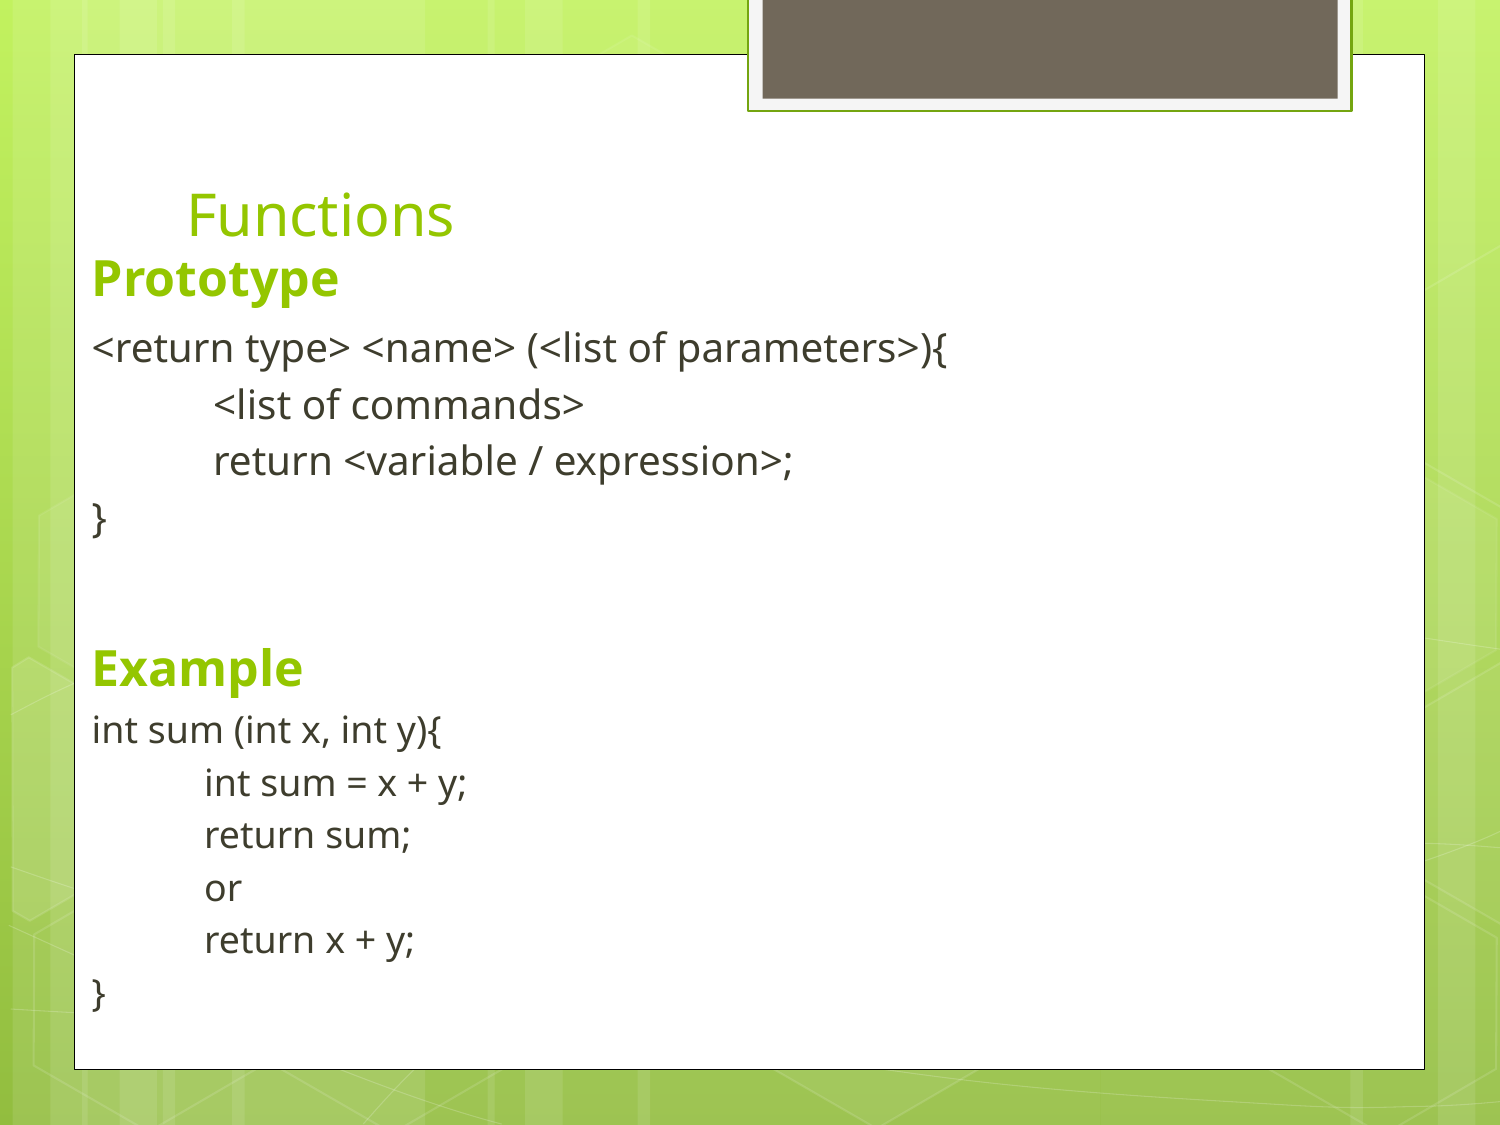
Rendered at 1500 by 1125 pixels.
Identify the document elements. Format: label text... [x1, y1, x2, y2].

list Example [76, 599, 1425, 698]
title Functions [171, 168, 1324, 219]
list <return type> <name> (<list of parameters>){ <list of commands> return <variable / expression>; } [76, 314, 975, 563]
list Prototype [76, 219, 1425, 315]
list int sum (int x, int y){ int sum = x + y; return sum; or return x + y; } [76, 698, 1425, 1024]
